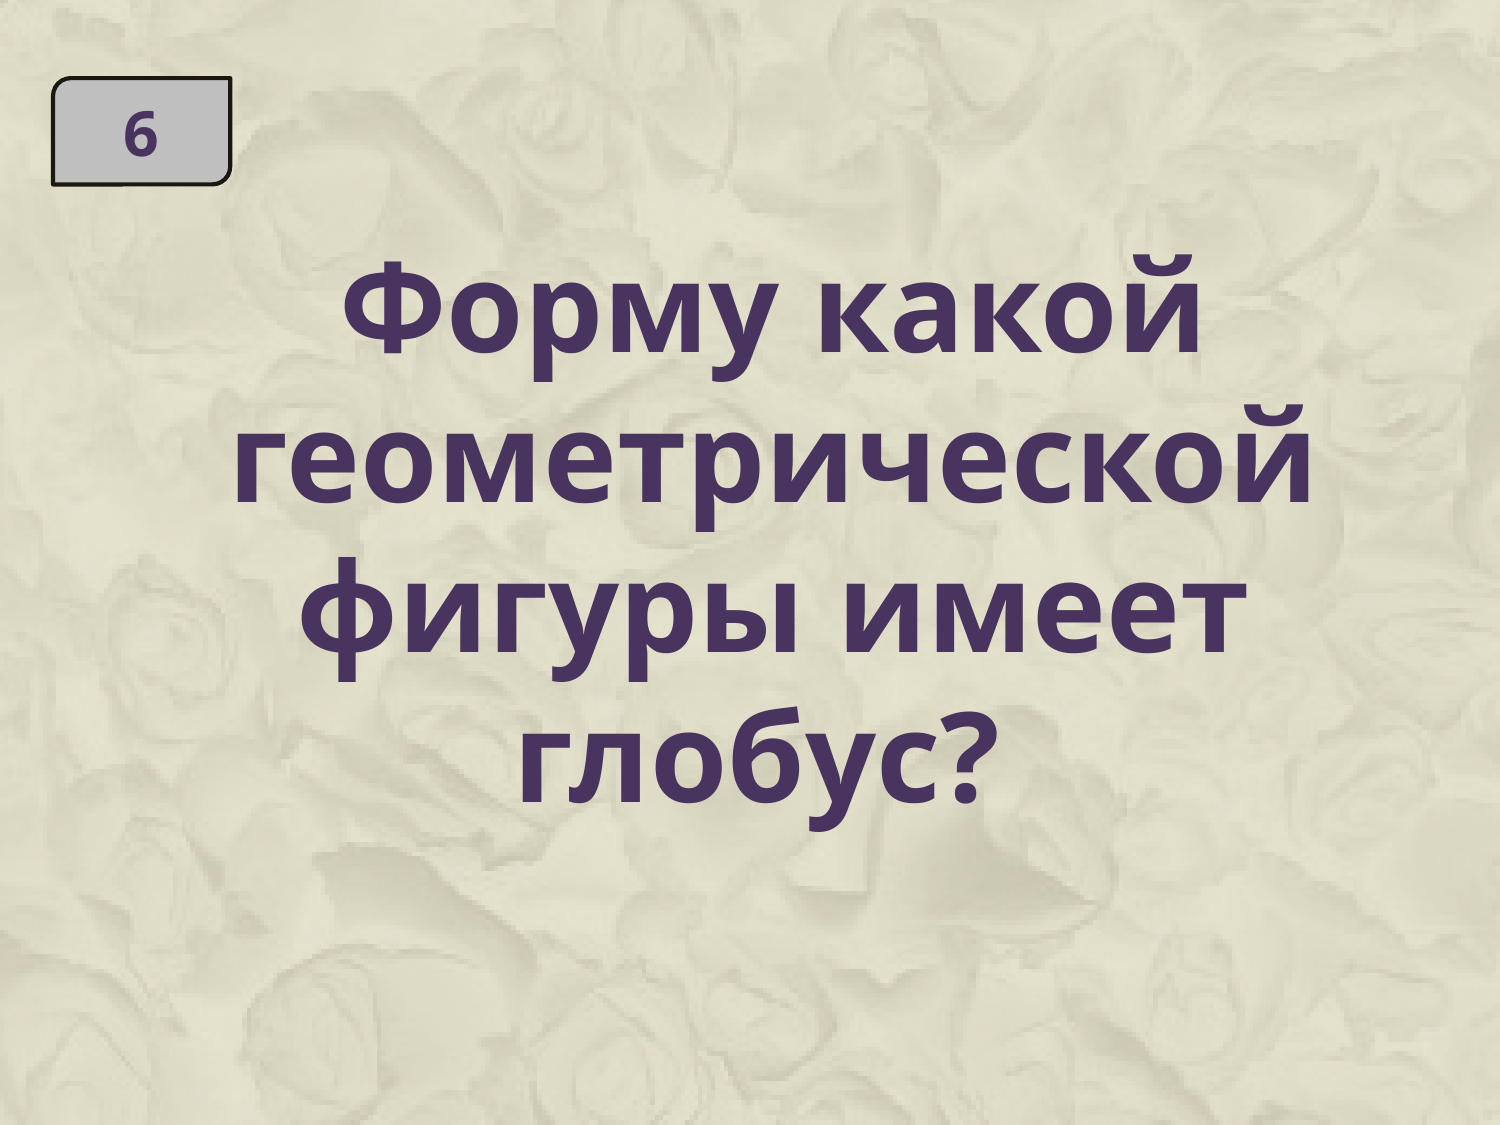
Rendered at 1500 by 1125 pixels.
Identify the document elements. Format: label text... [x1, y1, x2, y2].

text_box 6 [50, 76, 233, 187]
text_box Форму какой геометрической фигуры имеет глобус? [112, 219, 1435, 835]
